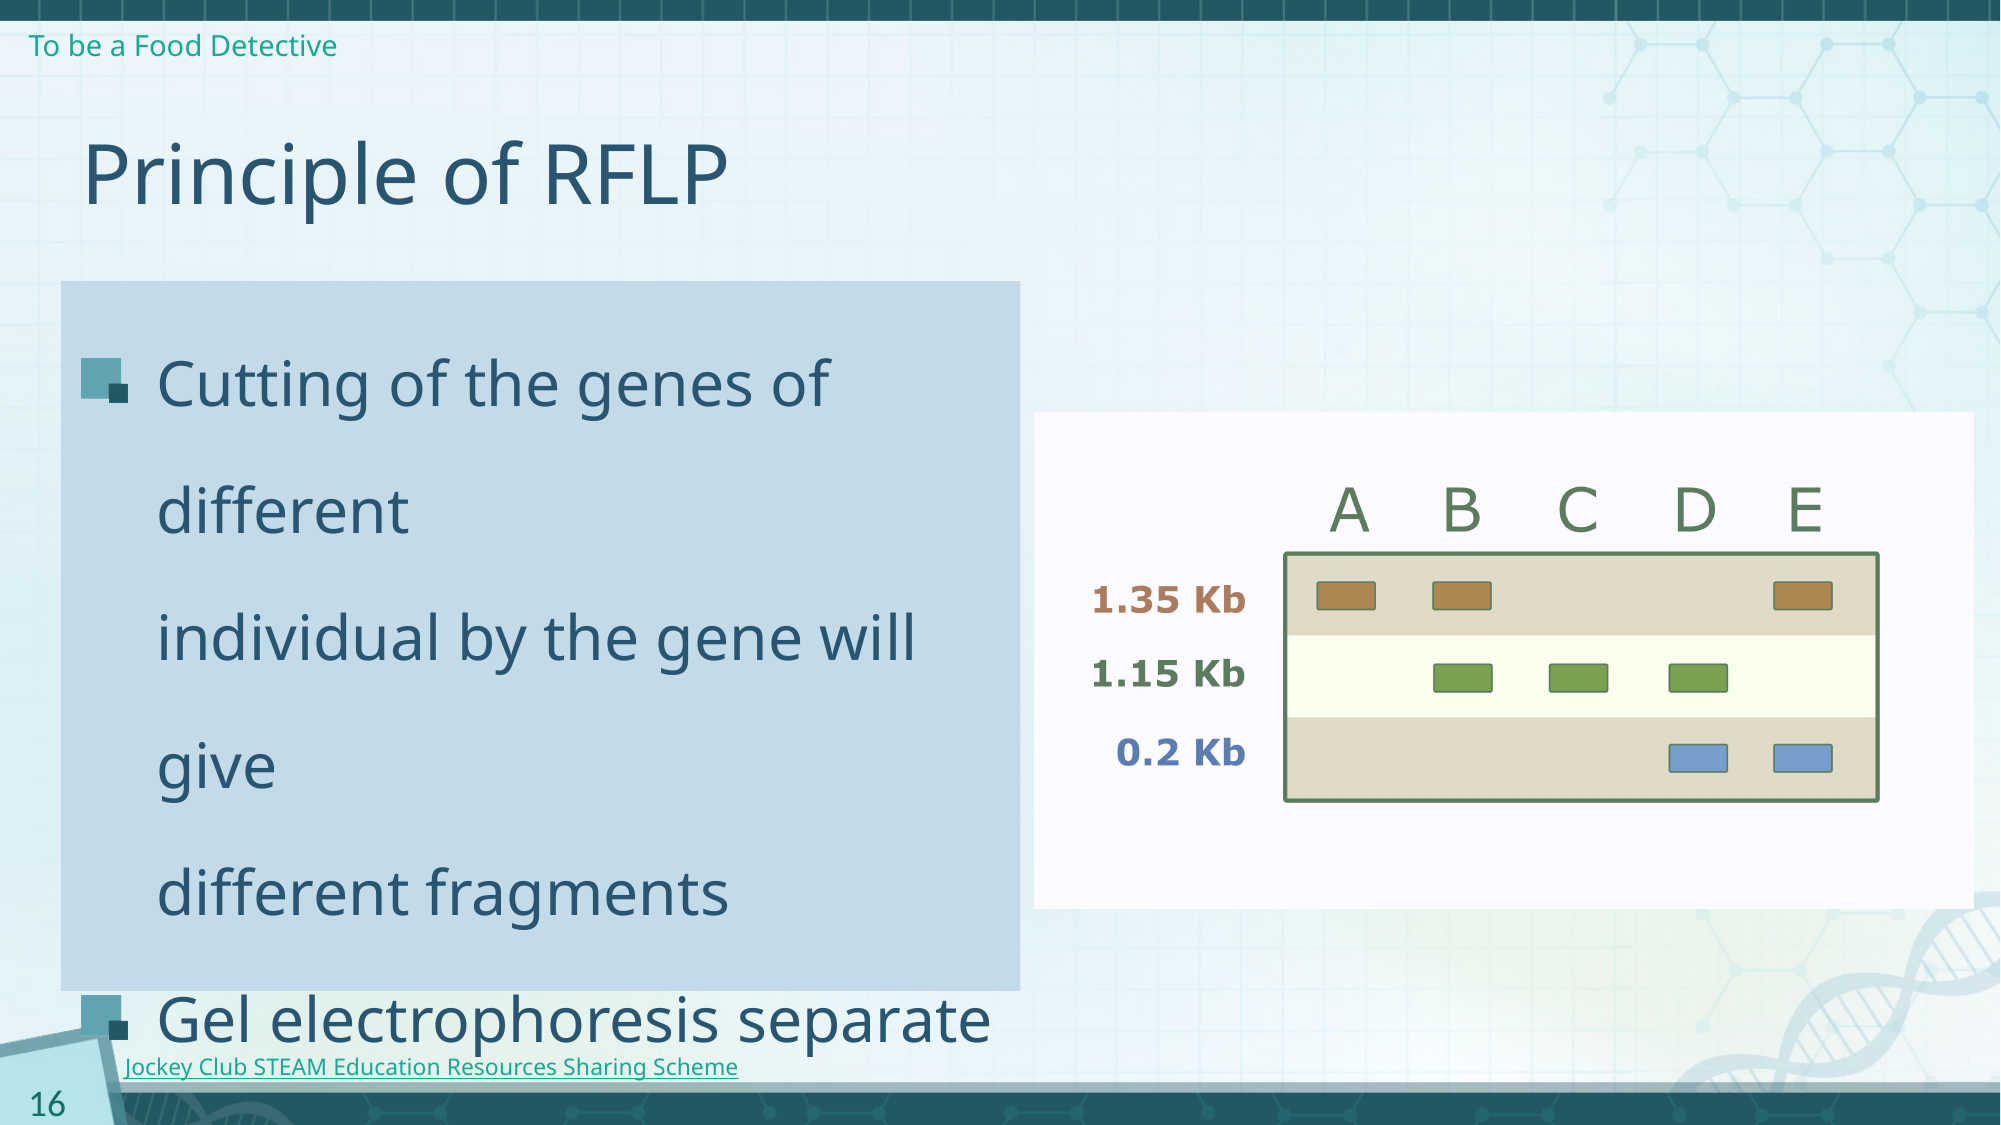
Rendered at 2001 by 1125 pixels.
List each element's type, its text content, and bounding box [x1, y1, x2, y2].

picture [0, 0, 2001, 1125]
list Cutting of the genes of different individual by the gene will give different fragments Gel electrophoresis separate the two fragments [61, 281, 1021, 991]
slide_number 16 [0, 1071, 96, 1125]
title Principle of RFLP [61, 63, 1571, 279]
